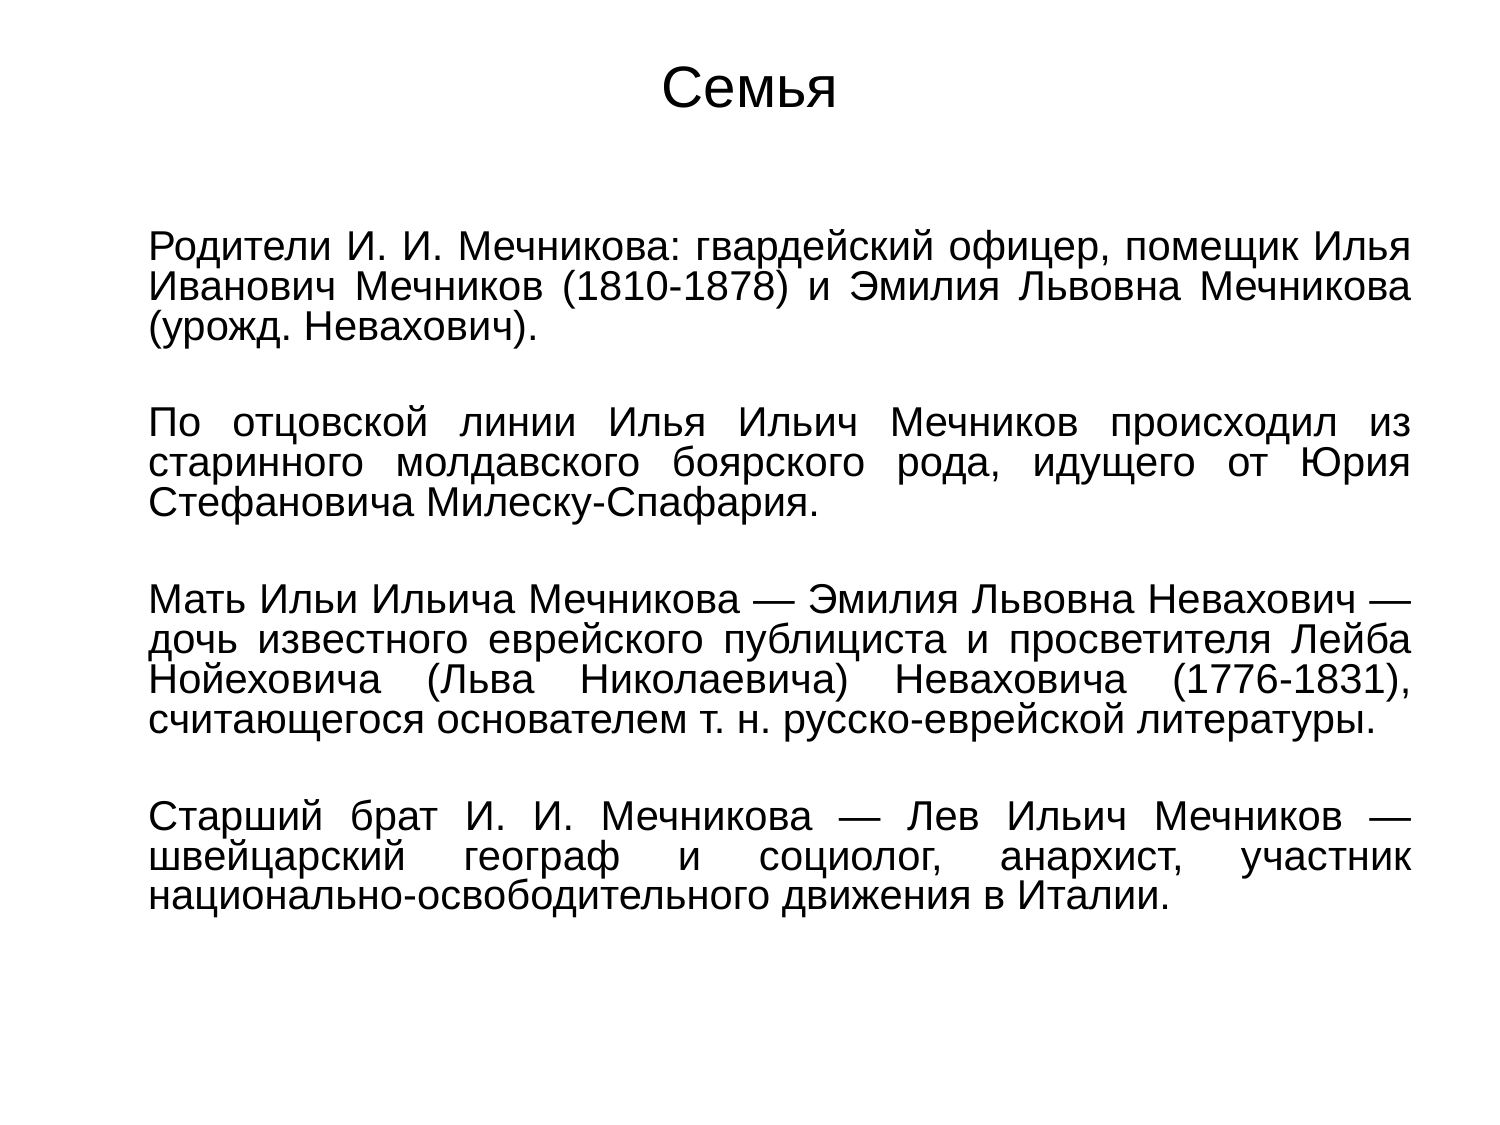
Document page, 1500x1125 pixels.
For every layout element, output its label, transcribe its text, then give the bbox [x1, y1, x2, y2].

list Родители И. И. Мечникова: гвардейский офицер, помещик Илья Иванович Мечников (1810-1878) и Эмилия Львовна Мечникова (урожд. Невахович). По отцовской линии Илья Ильич Мечников происходил из старинного молдавского боярского рода, идущего от Юрия Стефановича Милеску-Спафария. Мать Ильи Ильича Мечникова — Эмилия Львовна Невахович — дочь известного еврейского публициста и просветителя Лейба Нойеховича (Льва Николаевича) Неваховича (1776-1831), считающегося основателем т. н. русско-еврейской литературы. Старший брат И. И. Мечникова — Лев Ильич Мечников — швейцарский географ и социолог, анархист, участник национально-освободительного движения в Италии. [76, 172, 1428, 1059]
title Семья [74, 66, 1426, 173]
